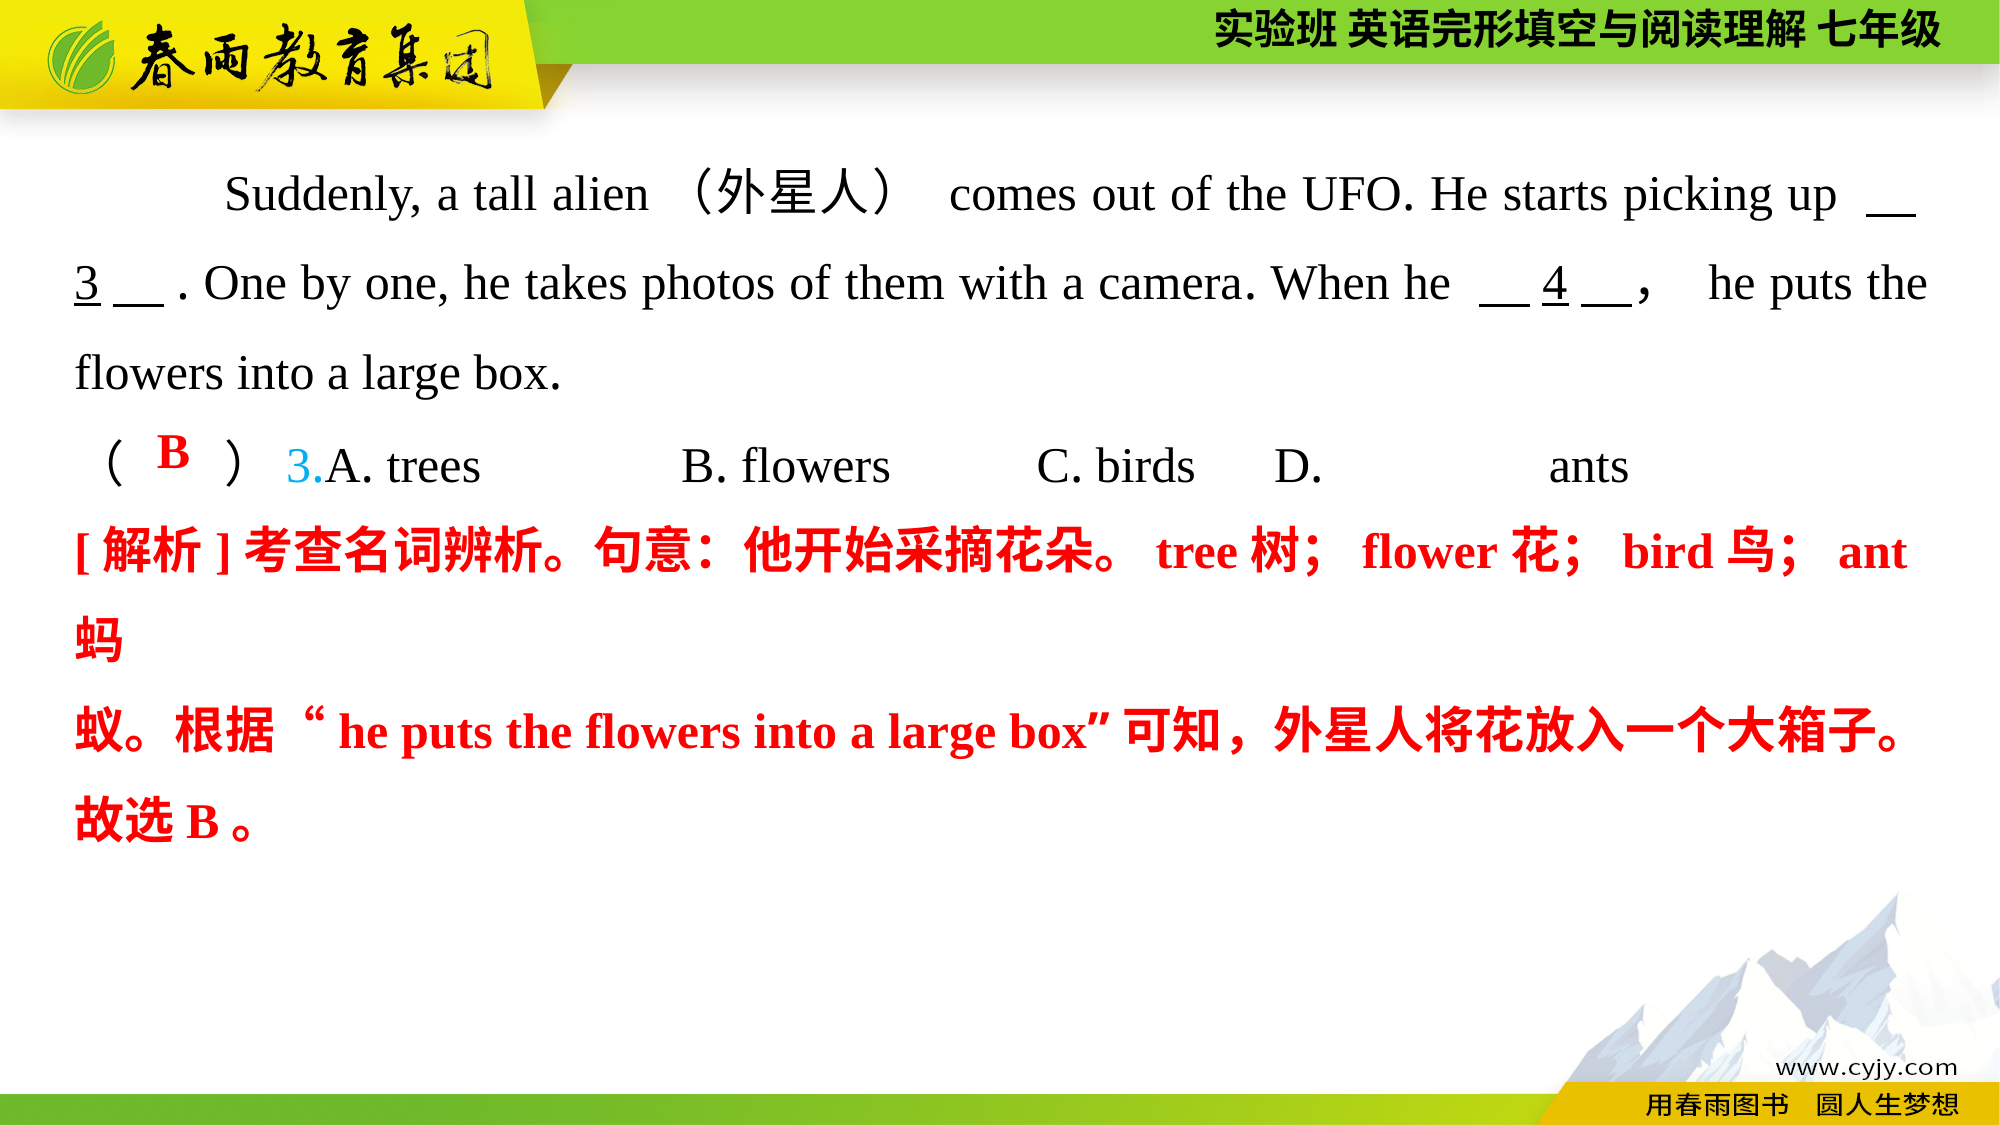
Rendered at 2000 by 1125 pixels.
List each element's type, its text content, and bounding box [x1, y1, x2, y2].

text_box （ ）3.A. trees B. flowers C. birds D. ants [59, 394, 1944, 481]
text_box B [142, 410, 205, 486]
text_box [解析]考查名词辨析。句意：他开始采摘花朵。tree树；flower花；bird鸟；ant蚂 蚁。根据“he puts the flowers into a large box”可知，外星人将花放入一个大箱子。故选B。 [59, 481, 1944, 857]
picture [0, 0, 2000, 1125]
list Suddenly, a tall alien（外星人） comes out of the UFO. He starts picking up 3 . One by one, he takes photos of them with a camera. When he 4 ， he puts the flowers into a large box. [59, 122, 1944, 394]
